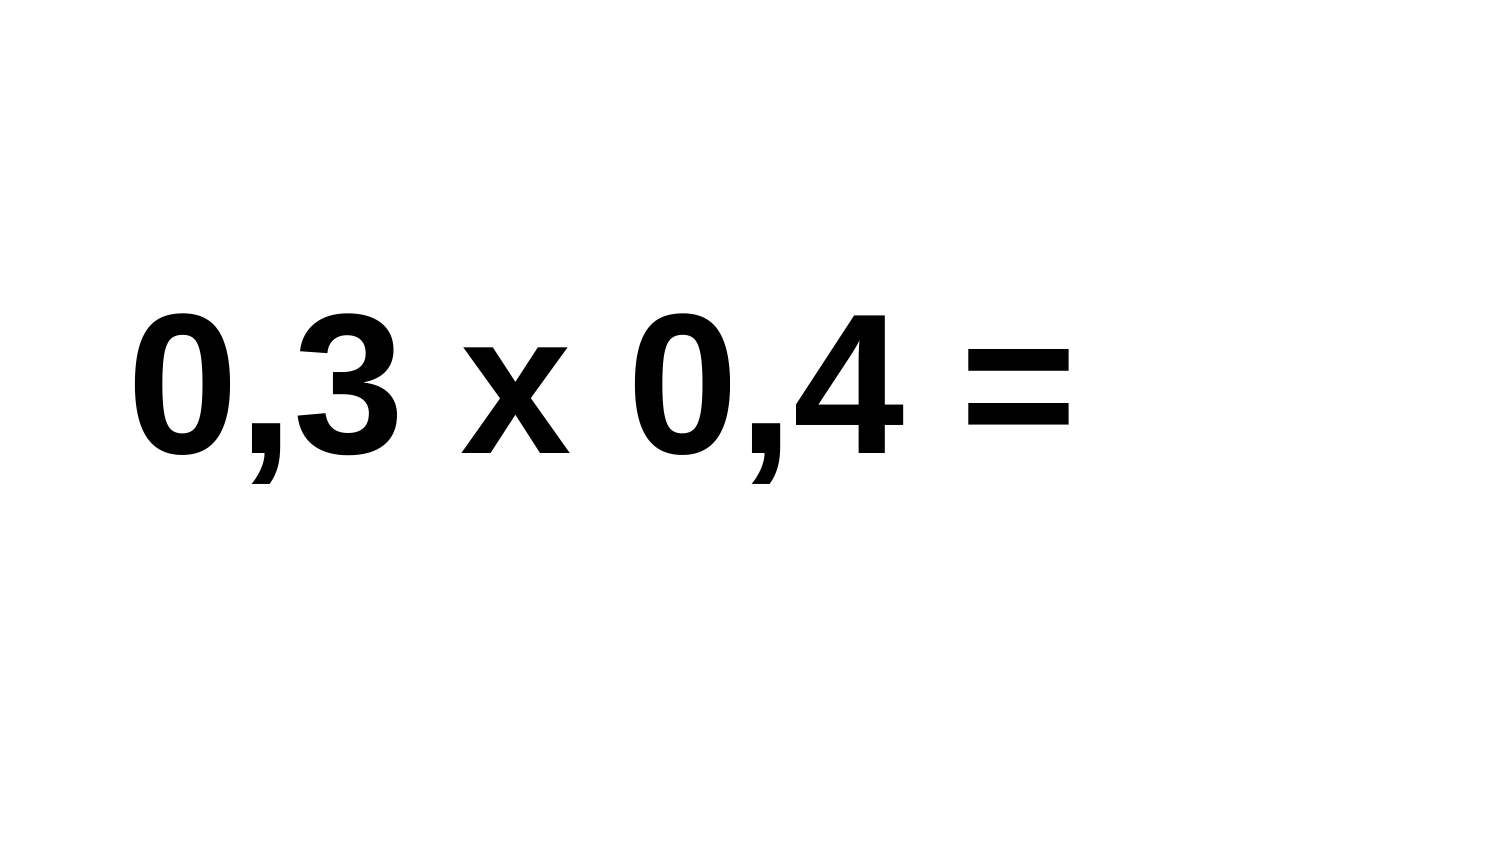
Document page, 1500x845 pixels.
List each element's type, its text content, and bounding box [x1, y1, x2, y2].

text_box 0,3 x 0,4 = [112, 317, 1388, 509]
